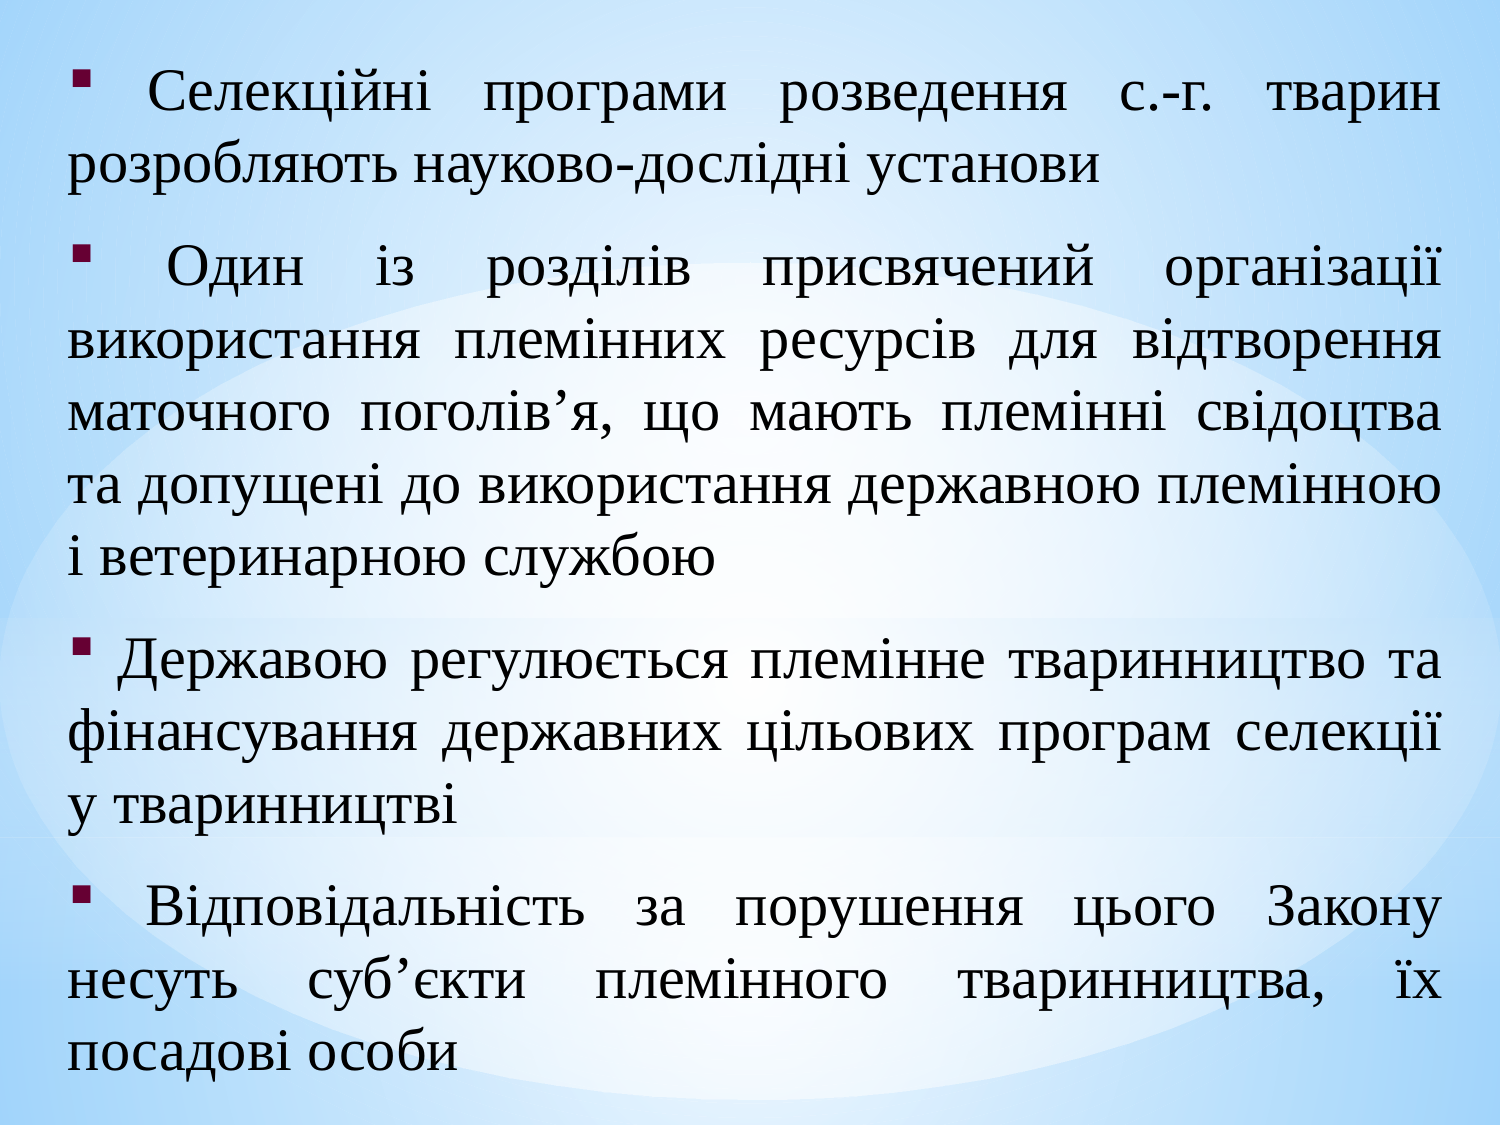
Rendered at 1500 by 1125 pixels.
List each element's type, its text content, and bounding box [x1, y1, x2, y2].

text_box Селекційні програми розведення с.-г. тварин розробляють науково-дослідні установи Один із розділів присвячений організації використання племінних ресурсів для відтворення маточного поголів’я, що мають племінні свідоцтва та допущені до використання державною племінною і ветеринарною службою Державою регулюється племінне тваринництво та фінансування державних цільових програм селекції у тваринництві Відповідальність за порушення цього Закону несуть суб’єкти племінного тваринництва, їх посадові особи [53, 42, 1459, 1091]
